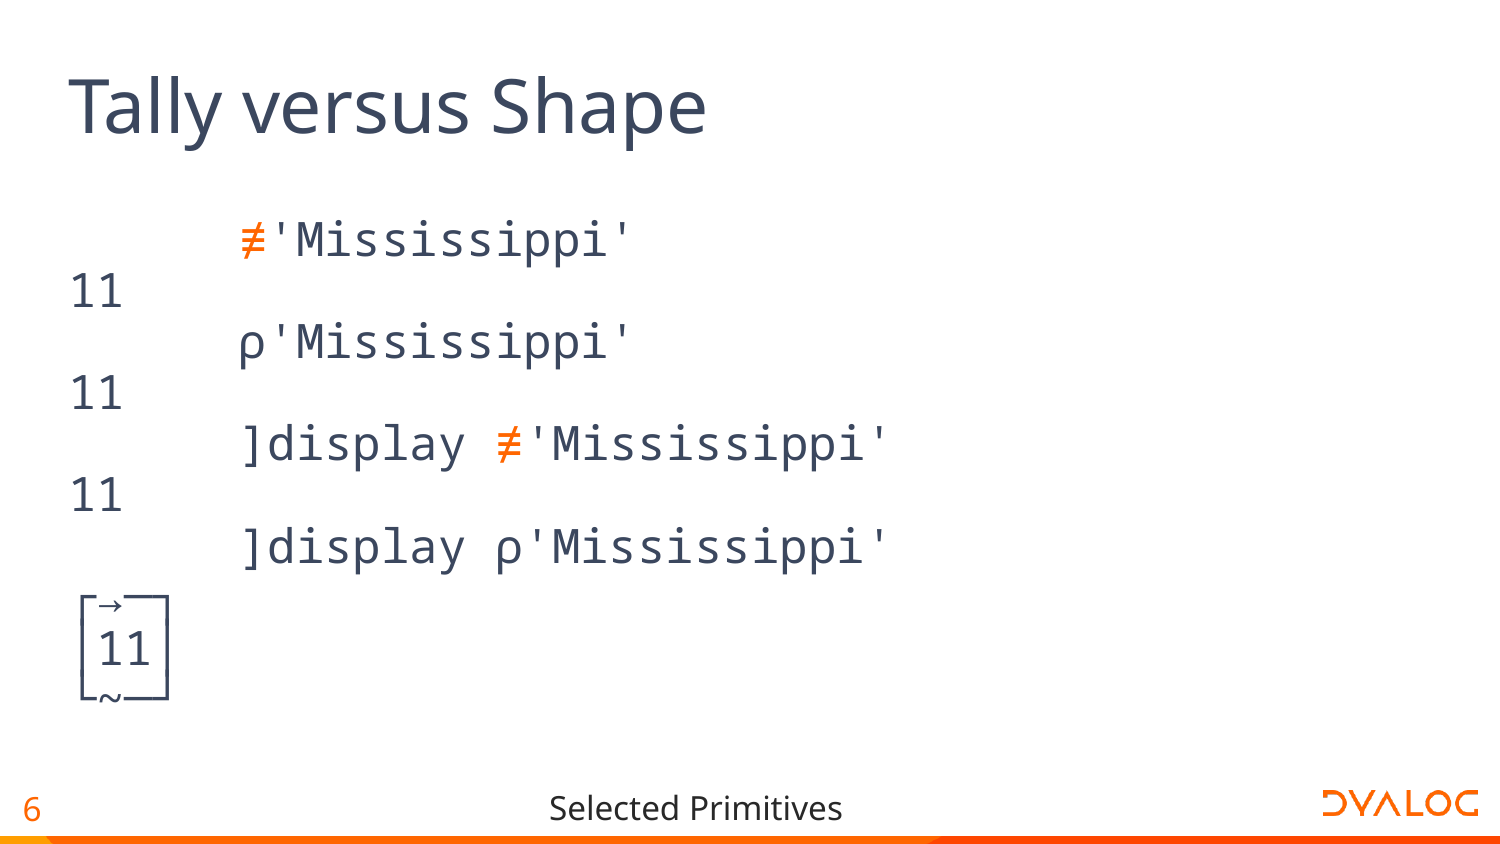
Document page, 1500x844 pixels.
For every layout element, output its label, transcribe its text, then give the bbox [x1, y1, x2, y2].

list ≢'Mississippi' 11 ⍴'Mississippi' 11 ]display ≢'Mississippi' 11 ]display ⍴'Mississippi' ┌→─┐ │11│ └~─┘ [53, 207, 1453, 740]
picture [0, 836, 1500, 844]
title Tally versus Shape [53, 43, 1453, 157]
picture [1323, 790, 1478, 816]
